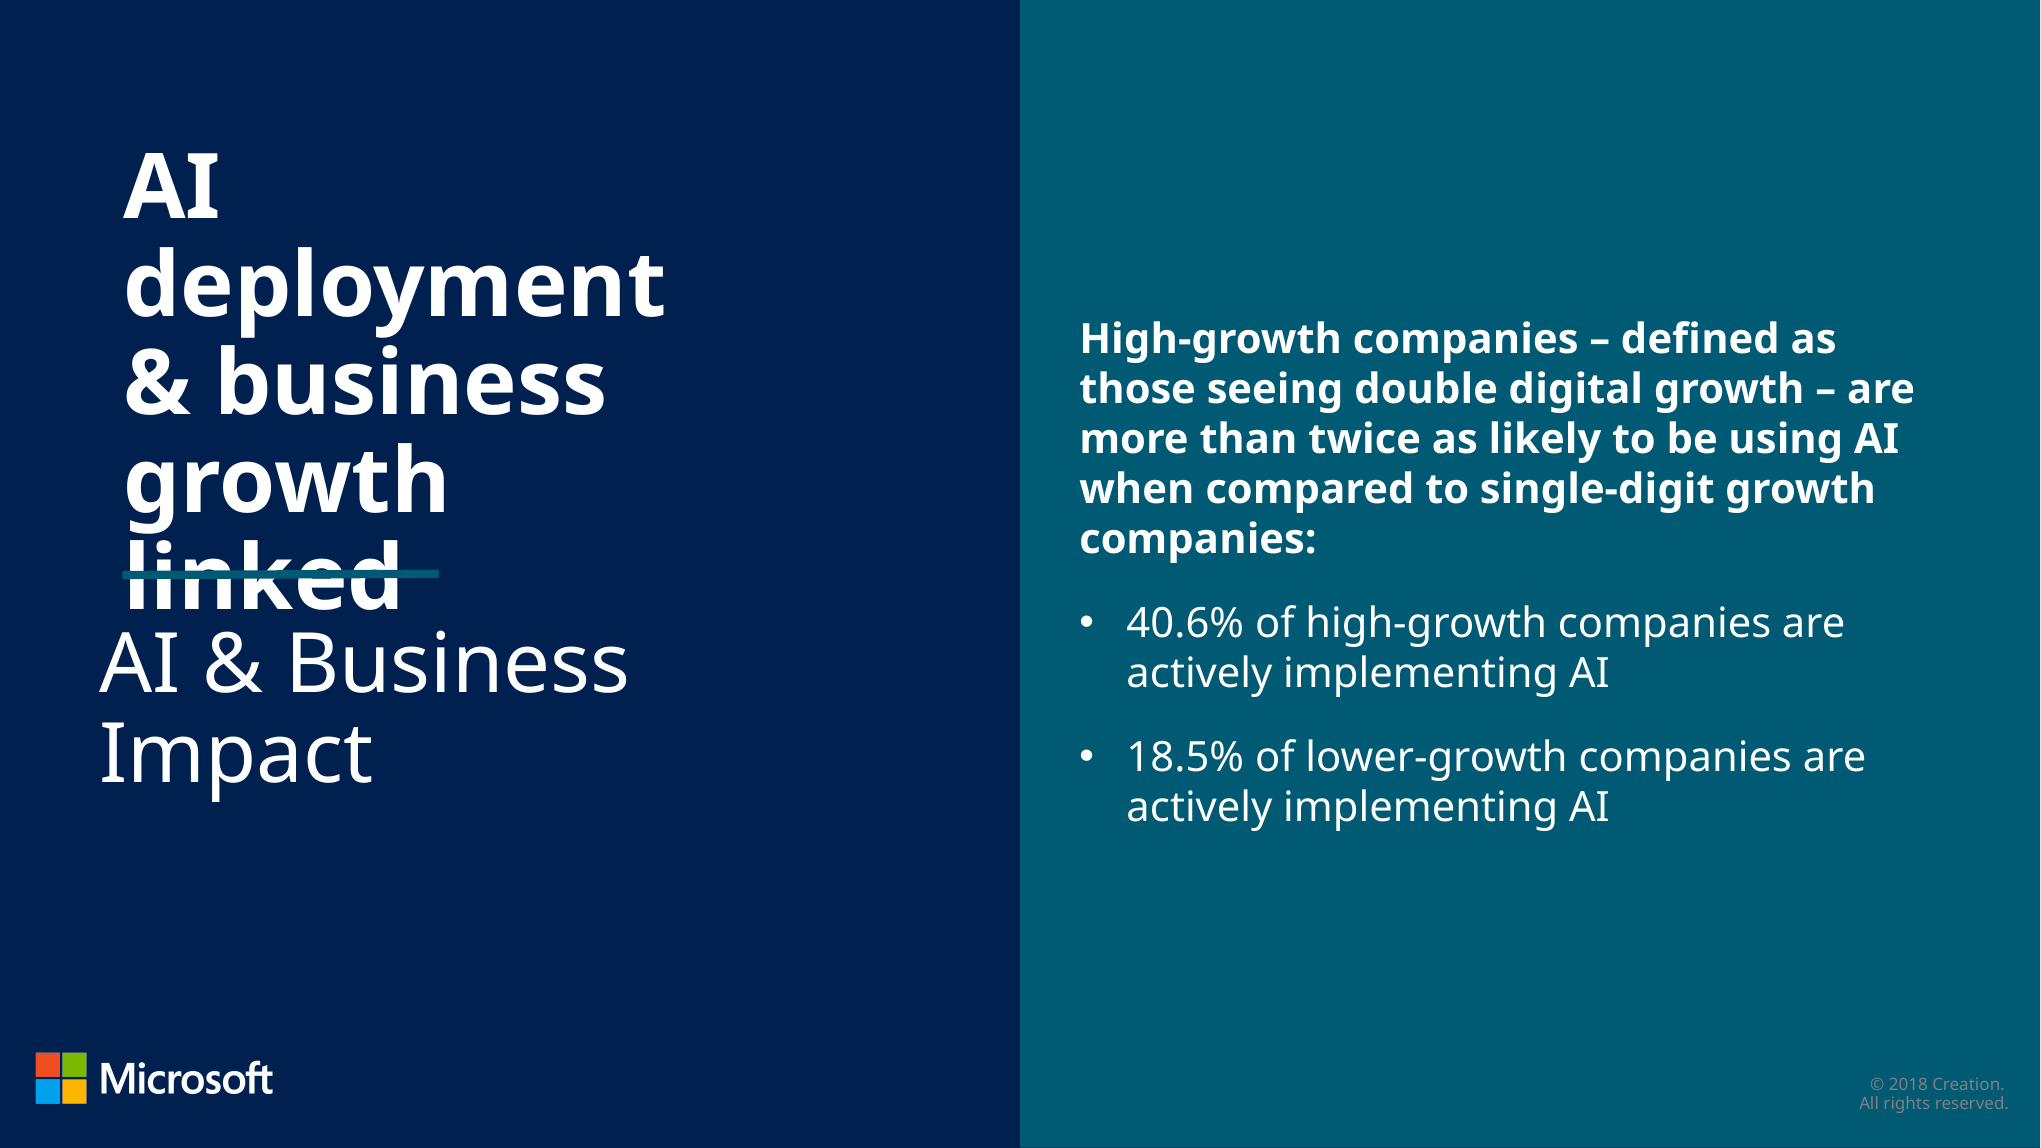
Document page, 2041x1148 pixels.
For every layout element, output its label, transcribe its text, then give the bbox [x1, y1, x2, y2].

text_box [1019, 0, 2041, 1148]
picture [3, 1022, 305, 1134]
text_box AI deployment & business growth linked [98, 124, 749, 253]
text_box High-growth companies – defined as those seeing double digital growth – are more than twice as likely to be using AI when compared to single-digit growth companies: 40.6% of high-growth companies are actively implementing AI 18.5% of lower-growth companies are actively implementing AI [1064, 304, 1948, 838]
text_box AI & Business Impact [75, 605, 862, 733]
text_box © 2018 Creation. All rights reserved. [1751, 1051, 2041, 1148]
